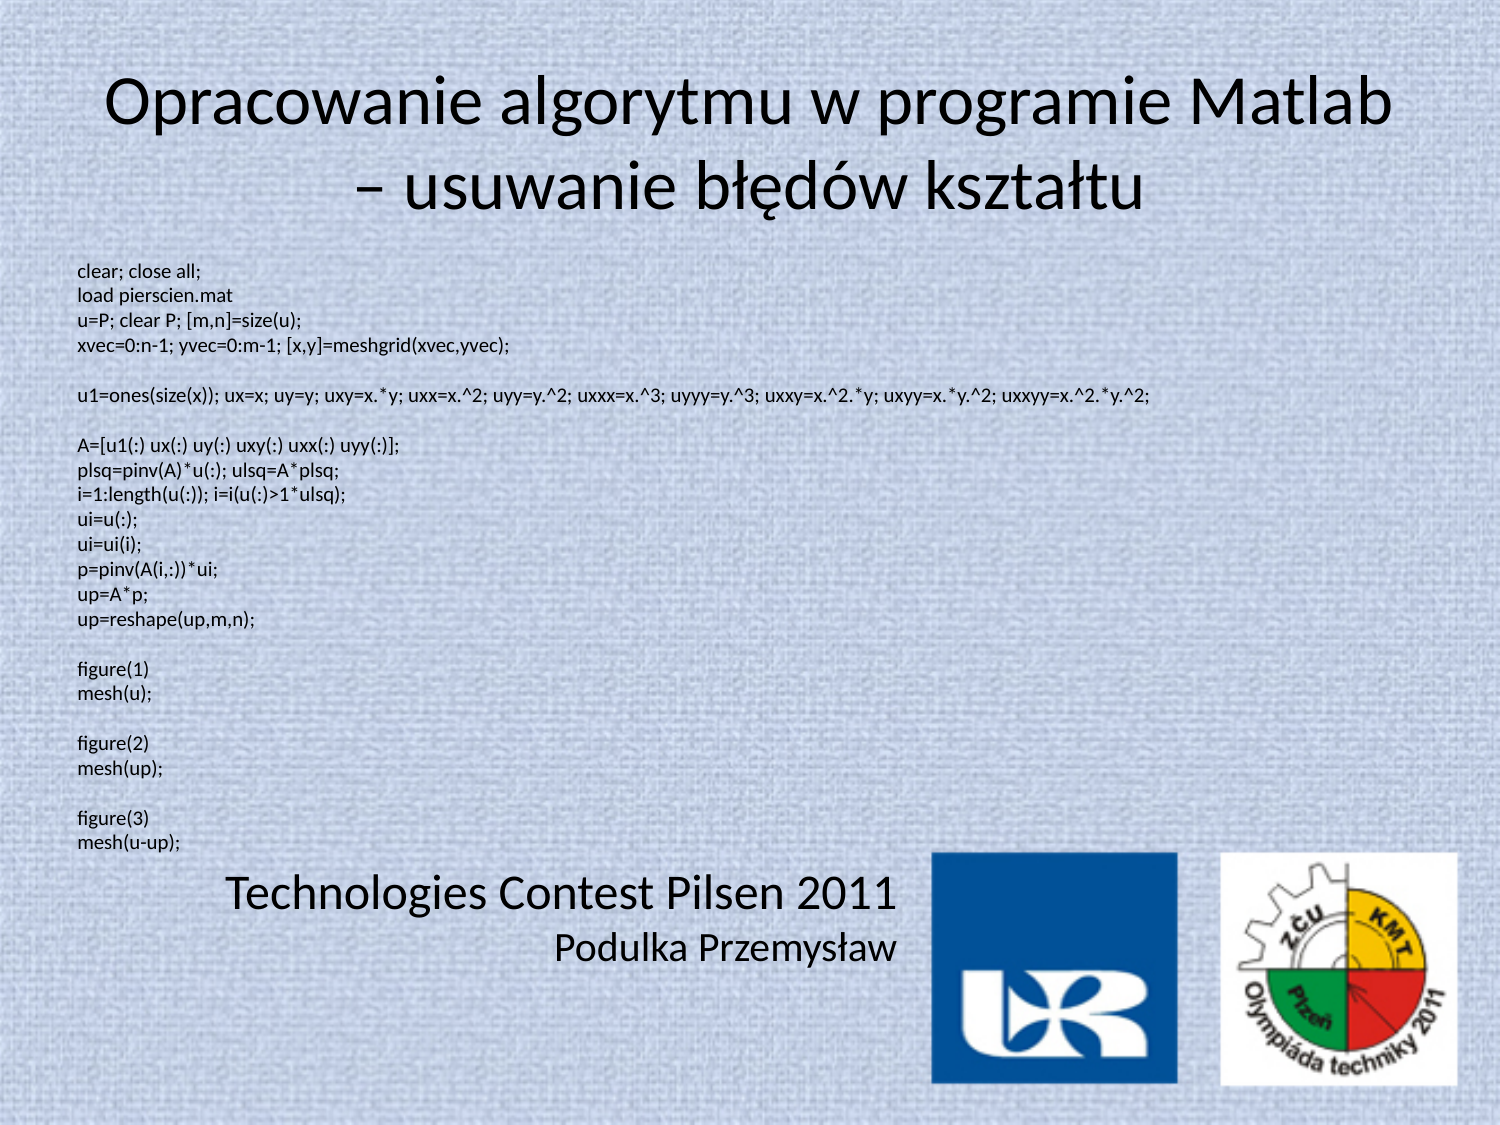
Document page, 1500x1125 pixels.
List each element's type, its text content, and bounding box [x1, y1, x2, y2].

picture [0, 0, 1500, 1125]
title Opracowanie algorytmu w programie Matlab – usuwanie błędów kształtu [75, 45, 1425, 233]
text_box Technologies Contest Pilsen 2011 Podulka Przemysław [74, 875, 913, 1075]
text_box clear; close all; load pierscien.mat u=P; clear P; [m,n]=size(u); xvec=0:n-1; yvec=0:m-1; [x,y]=meshgrid(xvec,yvec); u1=ones(size(x)); ux=x; uy=y; uxy=x.*y; uxx=x.^2; uyy=y.^2; uxxx=x.^3; uyyy=y.^3; uxxy=x.^2.*y; uxyy=x.*y.^2; uxxyy=x.^2.*y.^2; A=[u1(:) ux(:) uy(:) uxy(:) uxx(:) uyy(:)]; plsq=pinv(A)*u(:); ulsq=A*plsq; i=1:length(u(:)); i=i(u(:)>1*ulsq); ui=u(:); ui=ui(i); p=pinv(A(i,:))*ui; up=A*p; up=reshape(up,m,n); figure(1) mesh(u); figure(2) mesh(up); figure(3) mesh(u-up); [62, 249, 1225, 875]
